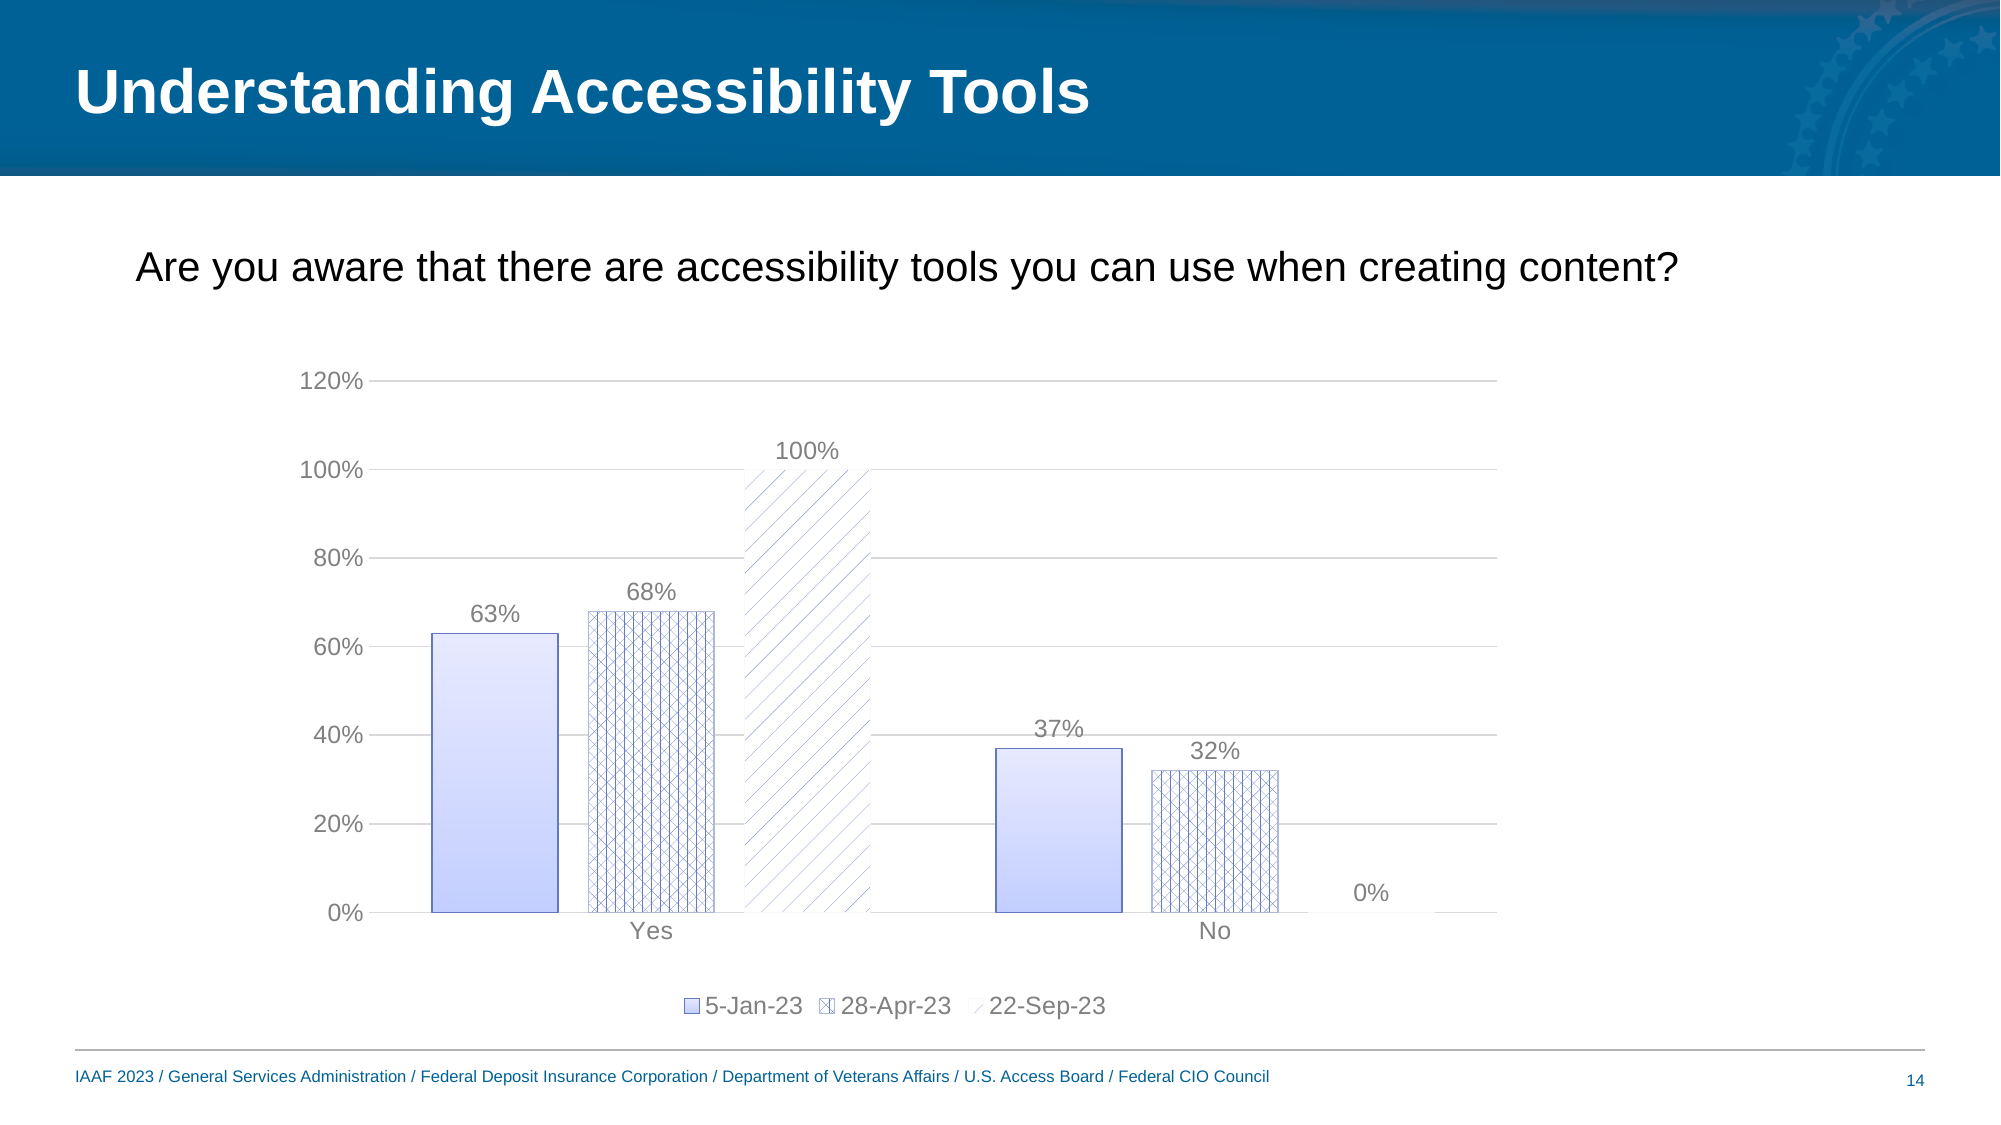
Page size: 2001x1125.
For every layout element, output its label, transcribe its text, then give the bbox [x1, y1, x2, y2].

slide_number 14 [1880, 1065, 1925, 1095]
text_box Are you aware that there are accessibility tools you can use when creating content? [120, 232, 1846, 947]
chart [270, 360, 1521, 1026]
title Understanding Accessibility Tools [75, 52, 1800, 128]
picture [0, 168, 666, 176]
picture [0, 0, 2000, 176]
